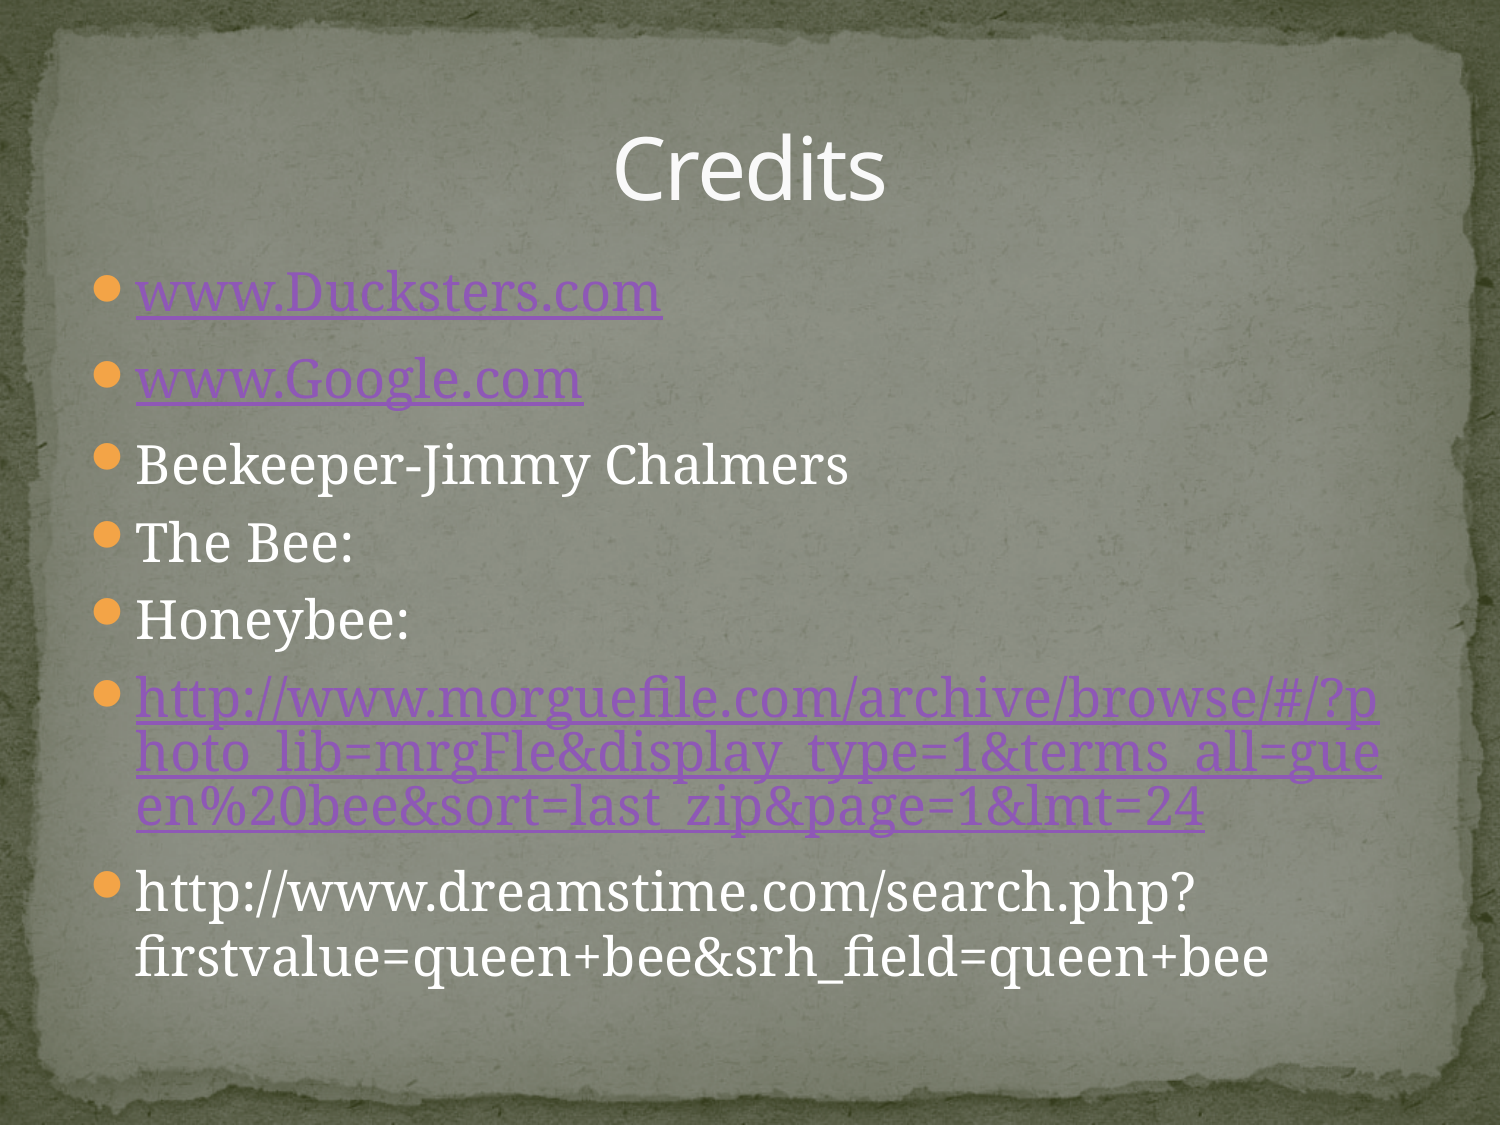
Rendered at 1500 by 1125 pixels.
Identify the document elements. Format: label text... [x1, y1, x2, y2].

list www.Ducksters.com www.Google.com Beekeeper-Jimmy Chalmers The Bee: Honeybee: http://www.morguefile.com/archive/browse/#/?photo_lib=mrgFle&display_type=1&terms_all=gueen%20bee&sort=last_zip&page=1&lmt=24 http://www.dreamstime.com/search.php?firstvalue=queen+bee&srh_field=queen+bee [75, 249, 1425, 1000]
text_box [112, 837, 1388, 1033]
title Credits [74, 24, 1425, 225]
